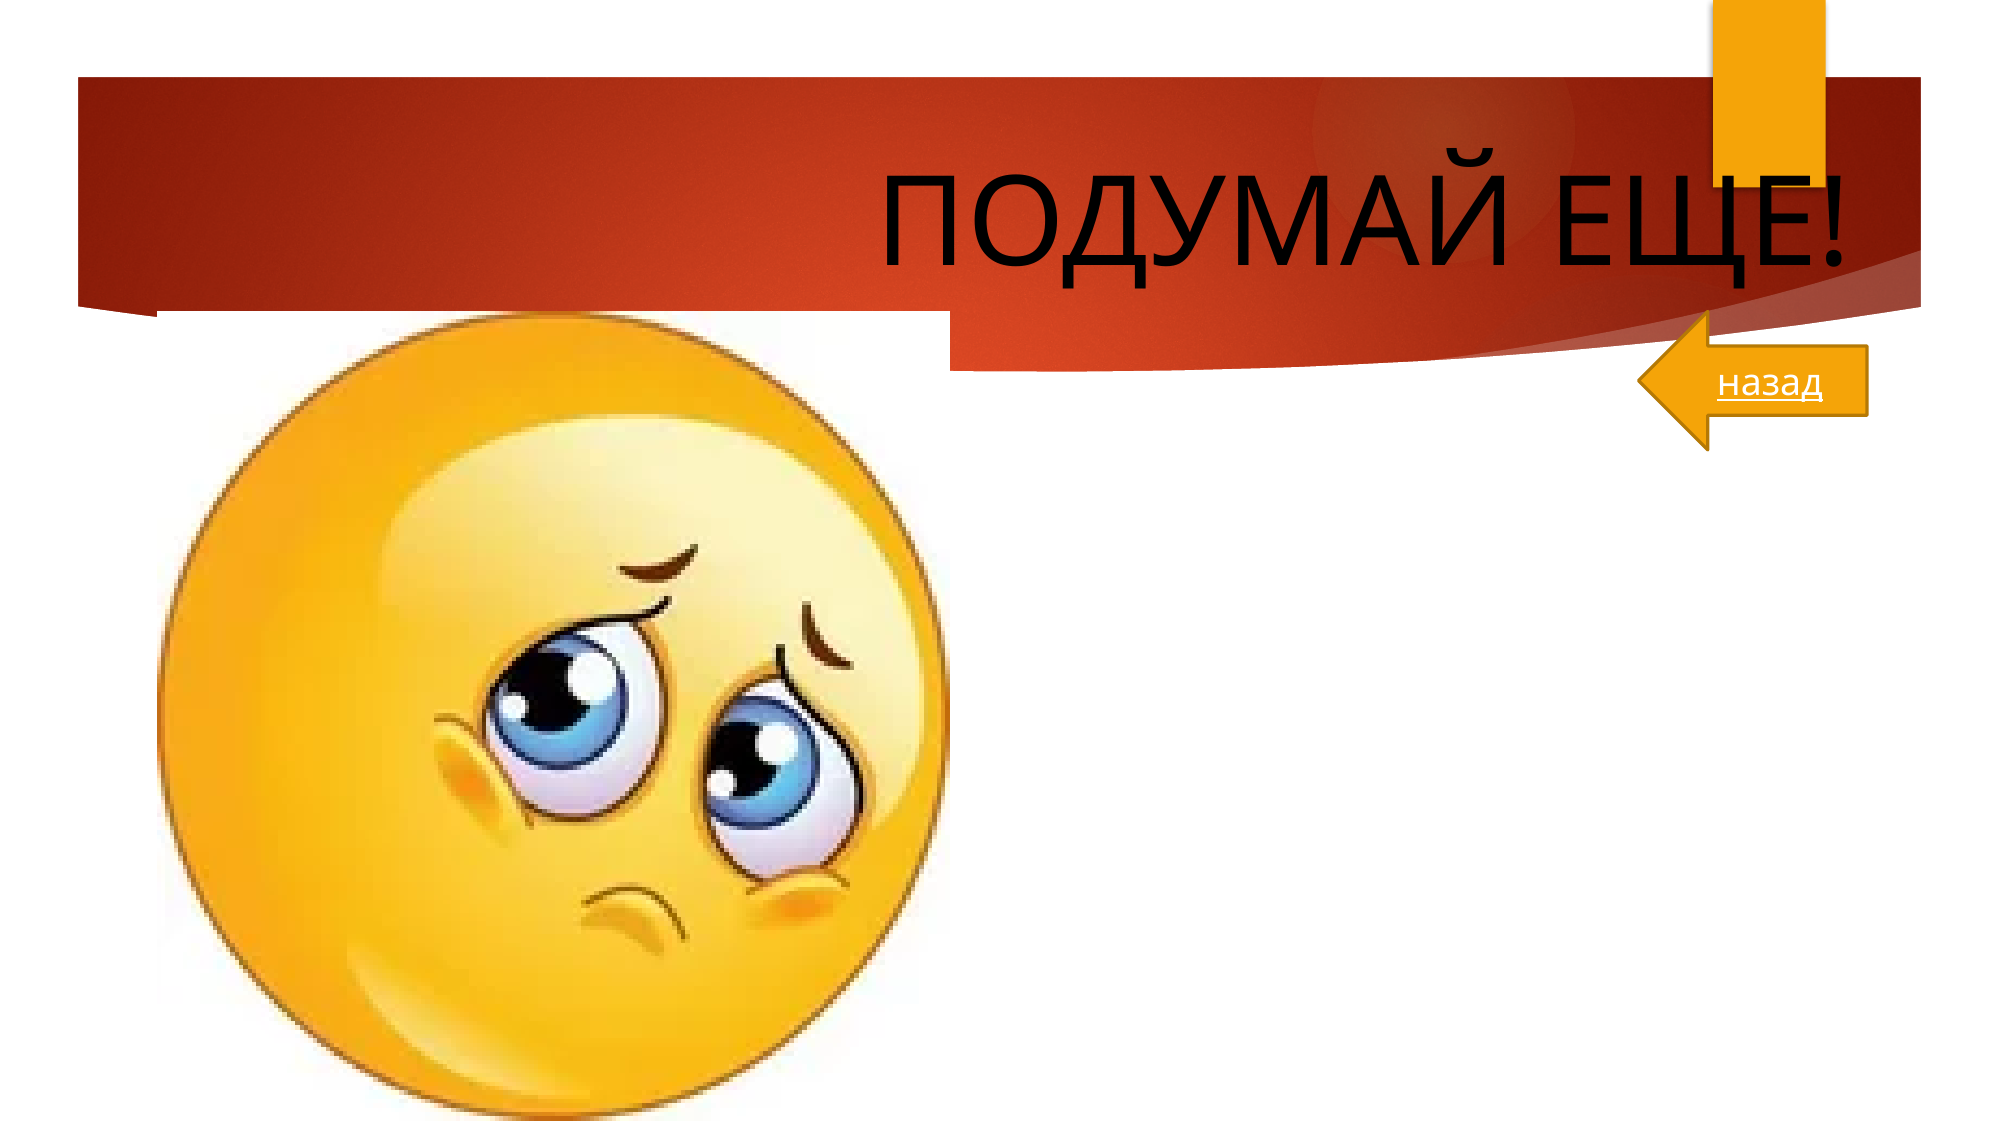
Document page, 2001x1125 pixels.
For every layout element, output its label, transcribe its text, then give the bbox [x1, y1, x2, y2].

picture [156, 311, 950, 1121]
text_box назад [1637, 309, 1869, 452]
title ПОДУМАЙ ЕЩЕ! [189, 155, 1868, 275]
